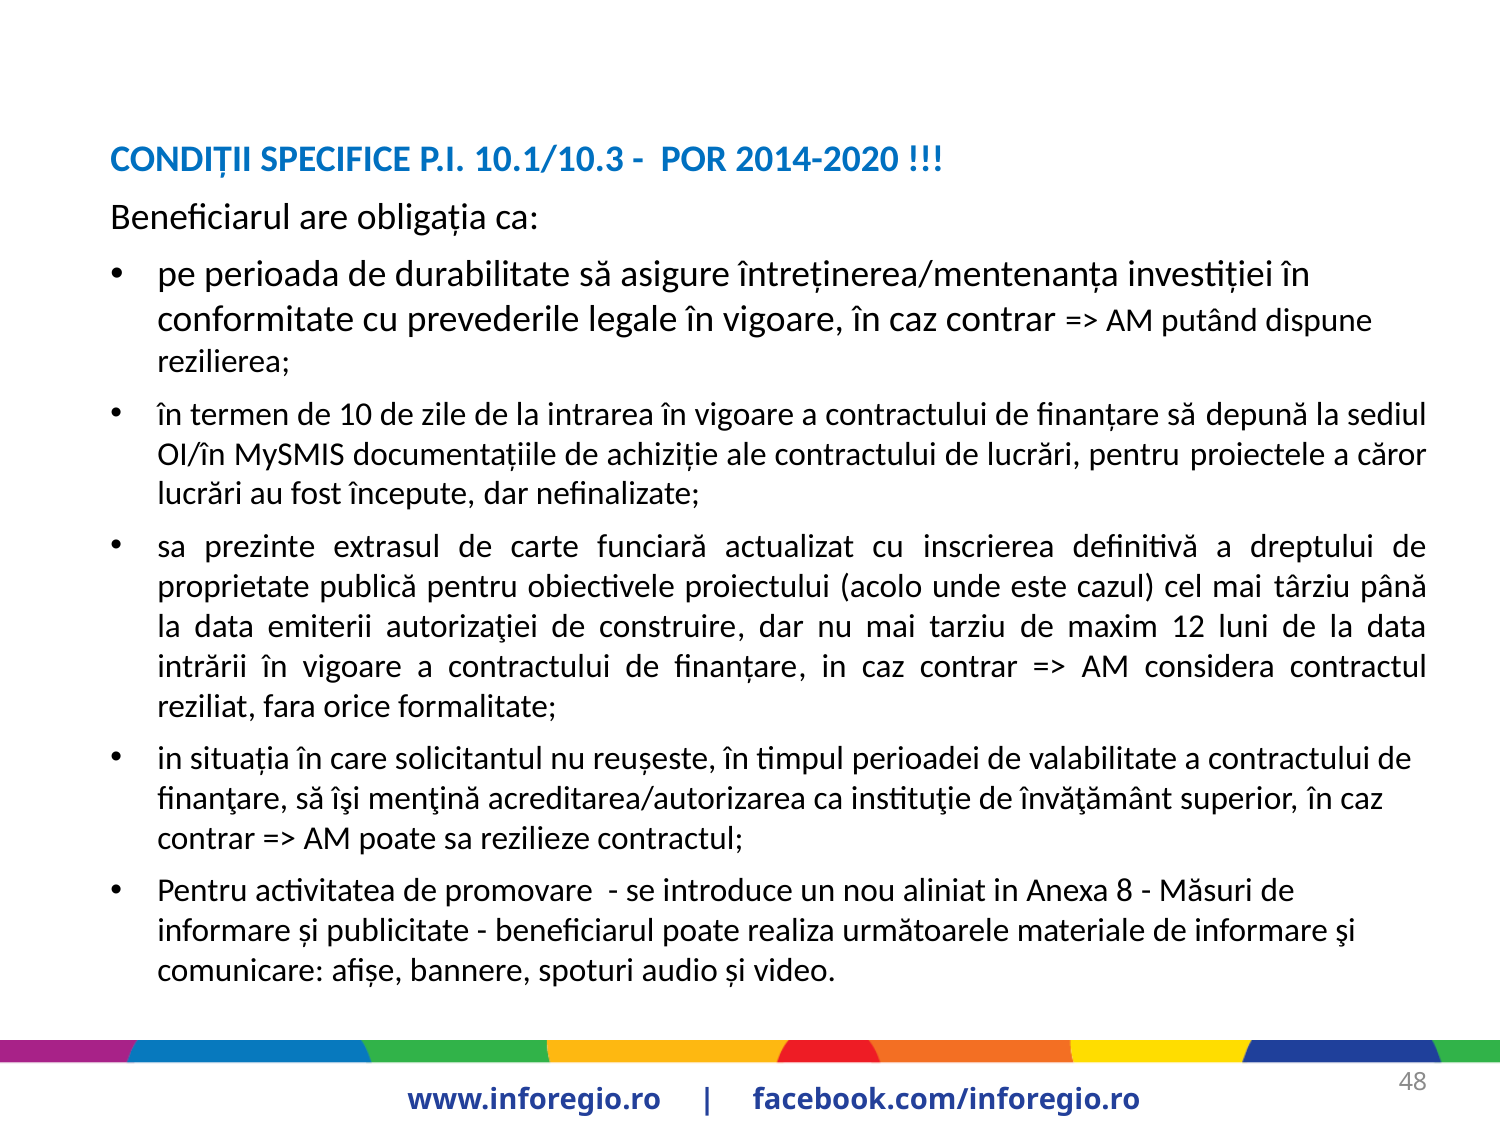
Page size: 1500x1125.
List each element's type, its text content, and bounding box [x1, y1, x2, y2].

picture [0, 1040, 1500, 1066]
text_box CONDIȚII SPECIFICE P.I. 10.1/10.3 - POR 2014-2020 !!! Beneficiarul are obligația ca: pe perioada de durabilitate să asigure întreținerea/mentenanța investiției în conformitate cu prevederile legale în vigoare, în caz contrar => AM putând dispune rezilierea; în termen de 10 de zile de la intrarea în vigoare a contractului de finanțare să depună la sediul OI/în MySMIS documentațiile de achiziție ale contractului de lucrări, pentru proiectele a căror lucrări au fost începute, dar nefinalizate; sa prezinte extrasul de carte funciară actualizat cu inscrierea definitivă a dreptului de proprietate publică pentru obiectivele proiectului (acolo unde este cazul) cel mai târziu până la data emiterii autorizaţiei de construire, dar nu mai tarziu de maxim 12 luni de la data intrării în vigoare a contractului de finanțare, in caz contrar => AM considera contractul reziliat, fara orice formalitate; in situaţia în care solicitantul nu reuşeste, în timpul perioadei de valabilitate a contractului de finanţare, să îşi menţină acreditarea/autorizarea ca instituţie de învăţământ superior, în caz contrar => AM poate sa rezilieze contractul; Pentru activitatea de promovare - se introduce un nou aliniat in Anexa 8 - Măsuri de informare și publicitate - beneficiarul poate realiza următoarele materiale de informare şi comunicare: afișe, bannere, spoturi audio și video. [95, 113, 1443, 996]
text_box www.inforegio.ro | facebook.com/inforegio.ro [392, 1075, 1156, 1123]
slide_number 48 [1156, 1075, 1443, 1113]
